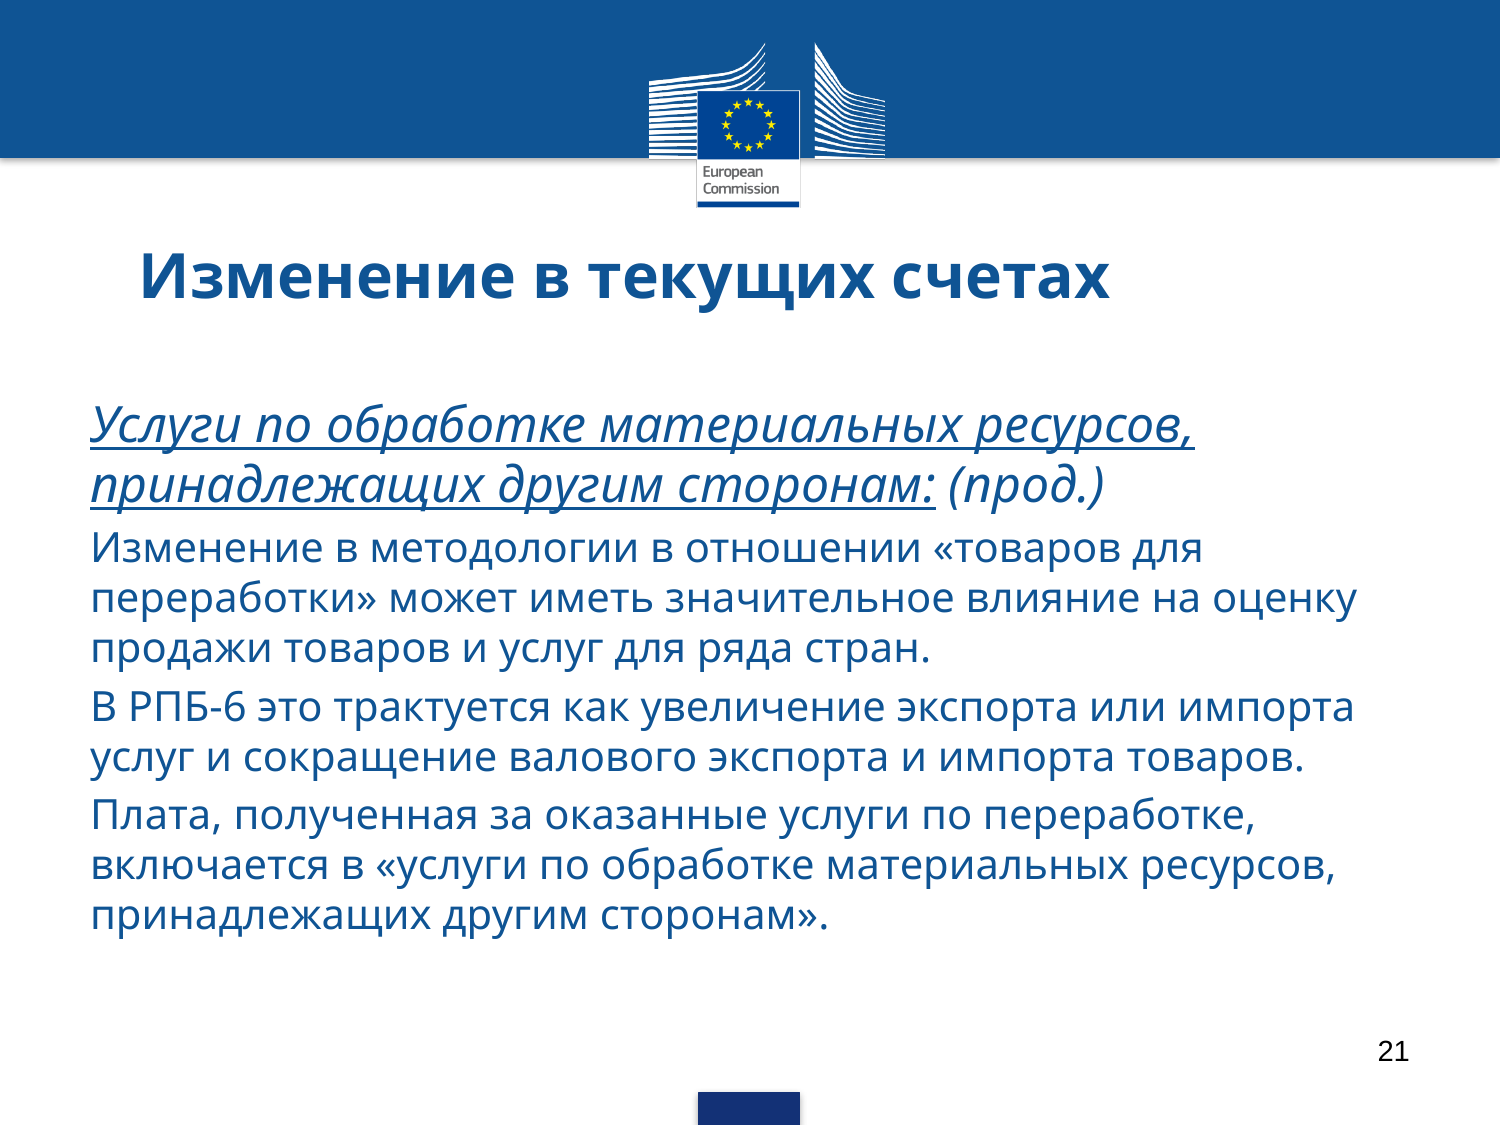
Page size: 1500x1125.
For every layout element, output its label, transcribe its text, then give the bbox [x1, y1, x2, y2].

list Услуги по обработке материальных ресурсов, принадлежащих другим сторонам: (прод.) Изменение в методологии в отношении «товаров для переработки» может иметь значительное влияние на оценку продажи товаров и услуг для ряда стран. В РПБ-6 это трактуется как увеличение экспорта или импорта услуг и сокращение валового экспорта и импорта товаров. Плата, полученная за оказанные услуги по переработке, включается в «услуги по обработке материальных ресурсов, принадлежащих другим сторонам». [75, 385, 1459, 965]
picture [649, 42, 885, 196]
title Изменение в текущих счетах [64, 196, 1415, 350]
slide_number 21 [1074, 1024, 1425, 1103]
